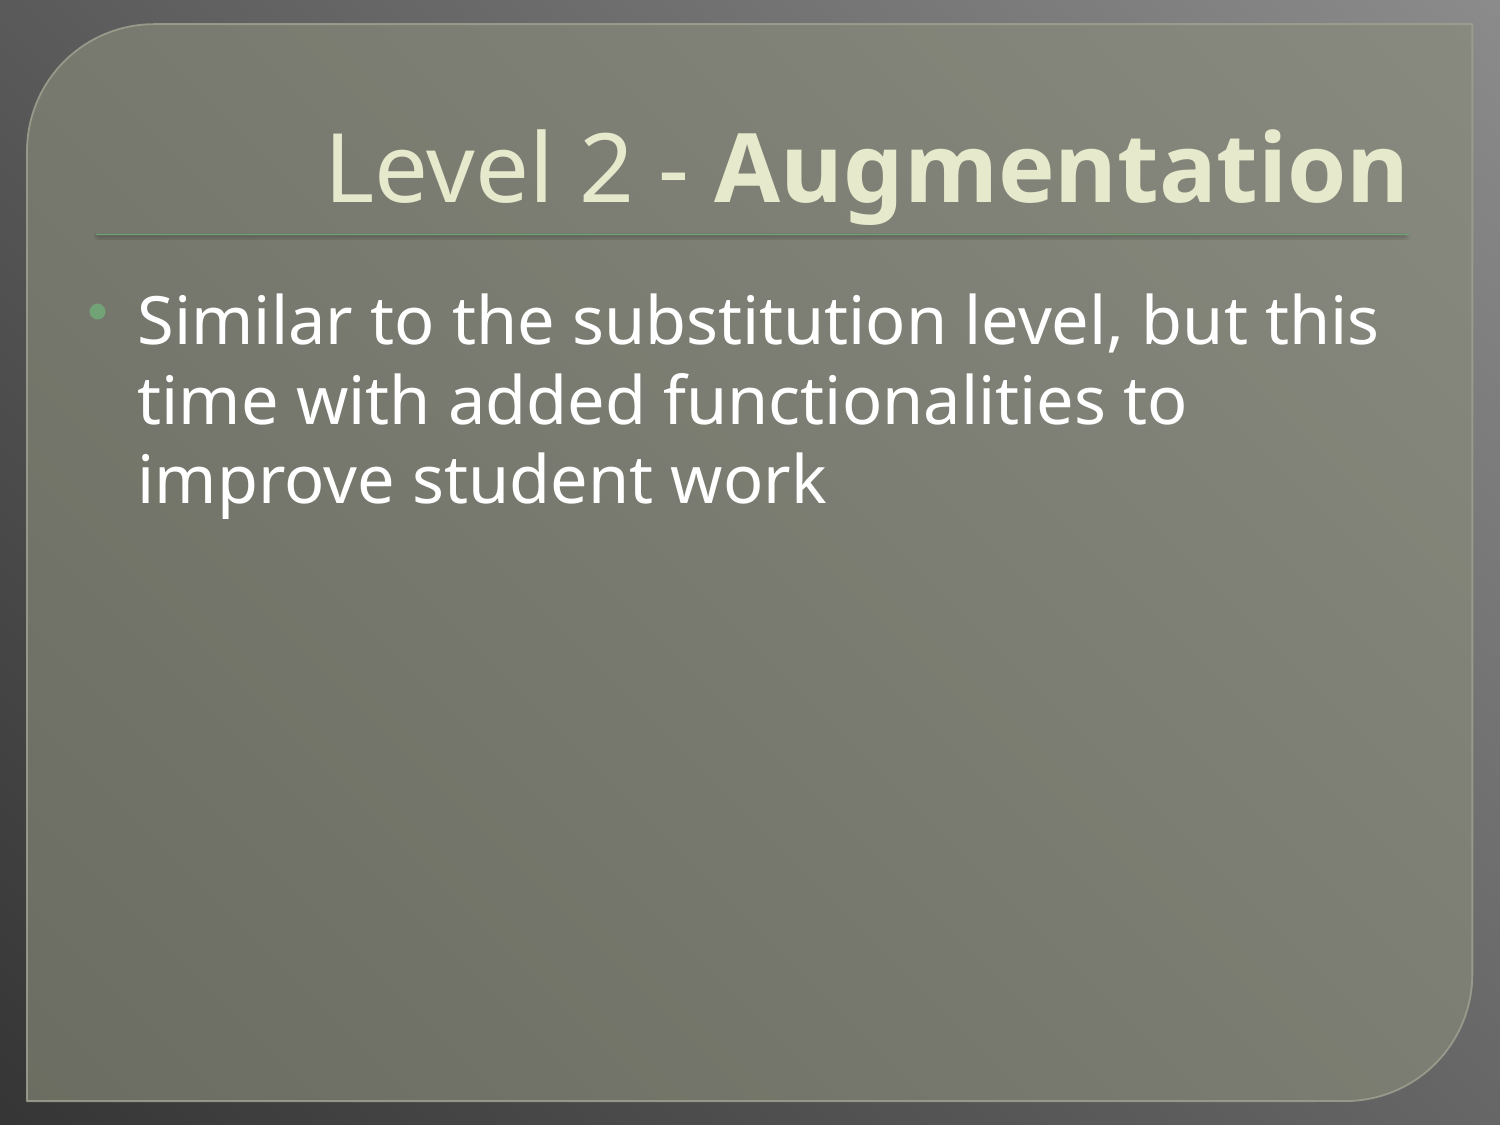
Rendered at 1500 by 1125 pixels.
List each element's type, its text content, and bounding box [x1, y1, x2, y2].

list Similar to the substitution level, but this time with added functionalities to improve student work [75, 270, 1425, 1013]
title Level 2 - Augmentation [75, 41, 1425, 230]
